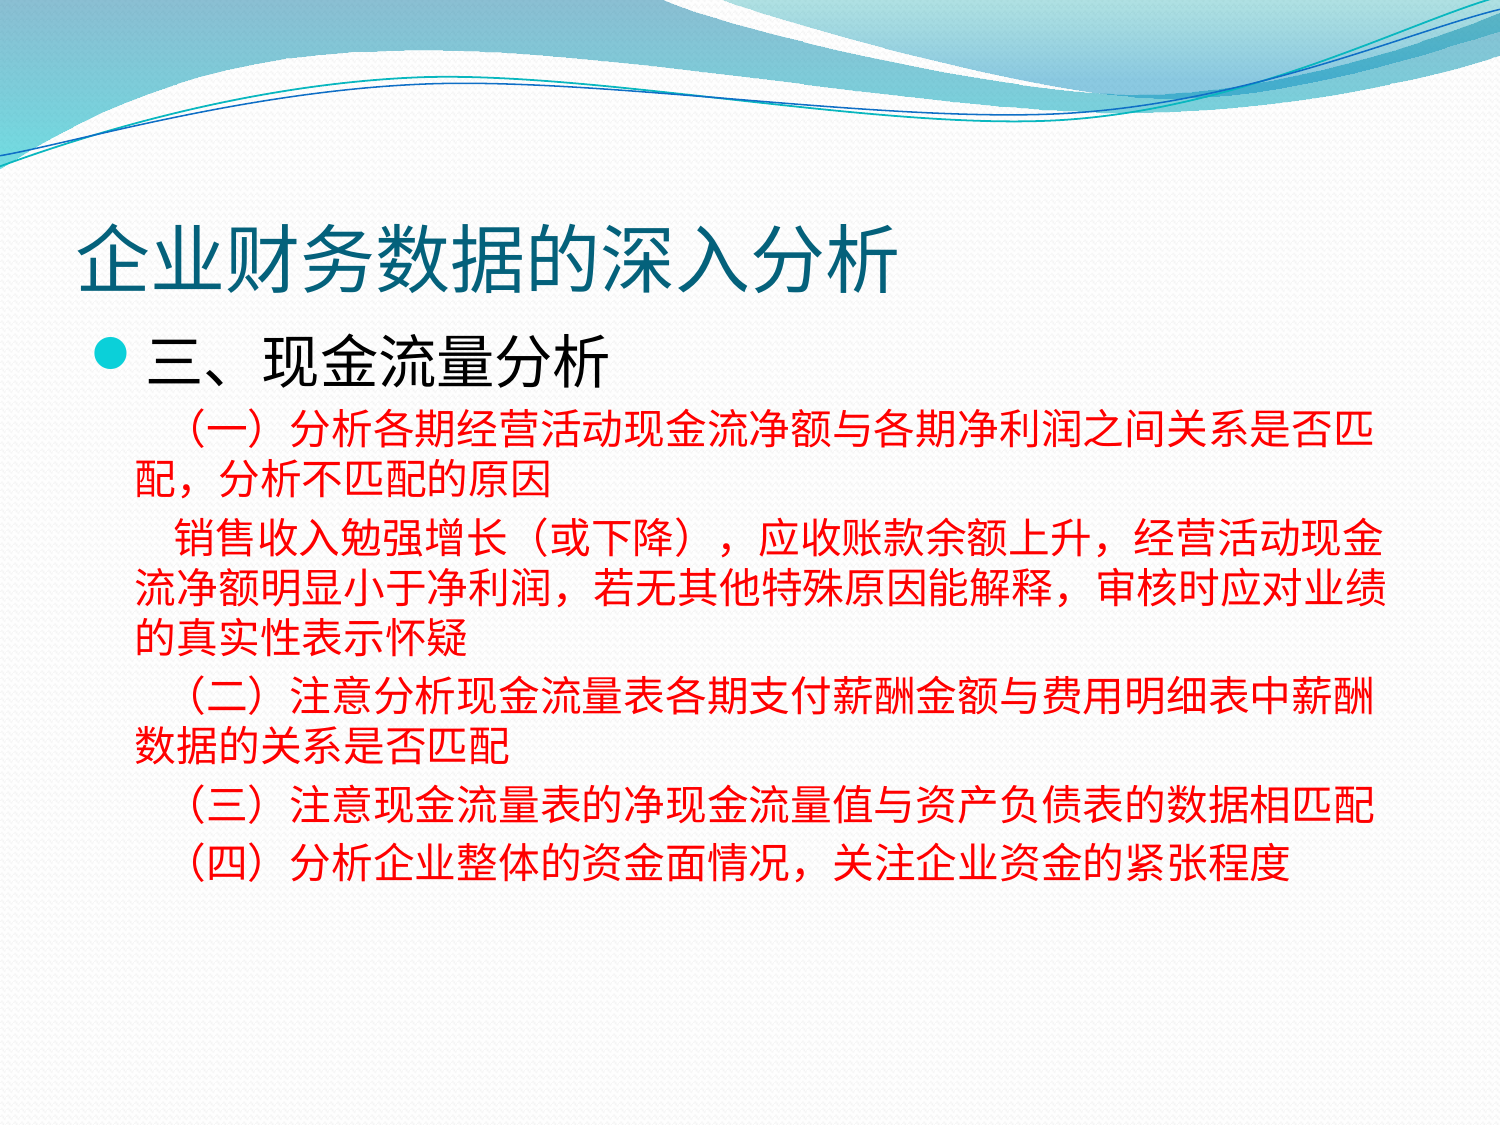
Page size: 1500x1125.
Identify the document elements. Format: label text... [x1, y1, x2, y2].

list 三、现金流量分析 （一）分析各期经营活动现金流净额与各期净利润之间关系是否匹配，分析不匹配的原因 销售收入勉强增长（或下降），应收账款余额上升，经营活动现金流净额明显小于净利润，若无其他特殊原因能解释，审核时应对业绩的真实性表示怀疑 （二）注意分析现金流量表各期支付薪酬金额与费用明细表中薪酬数据的关系是否匹配 （三）注意现金流量表的净现金流量值与资产负债表的数据相匹配 （四）分析企业整体的资金面情况，关注企业资金的紧张程度 [75, 317, 1425, 1038]
title 企业财务数据的深入分析 [75, 115, 1425, 303]
